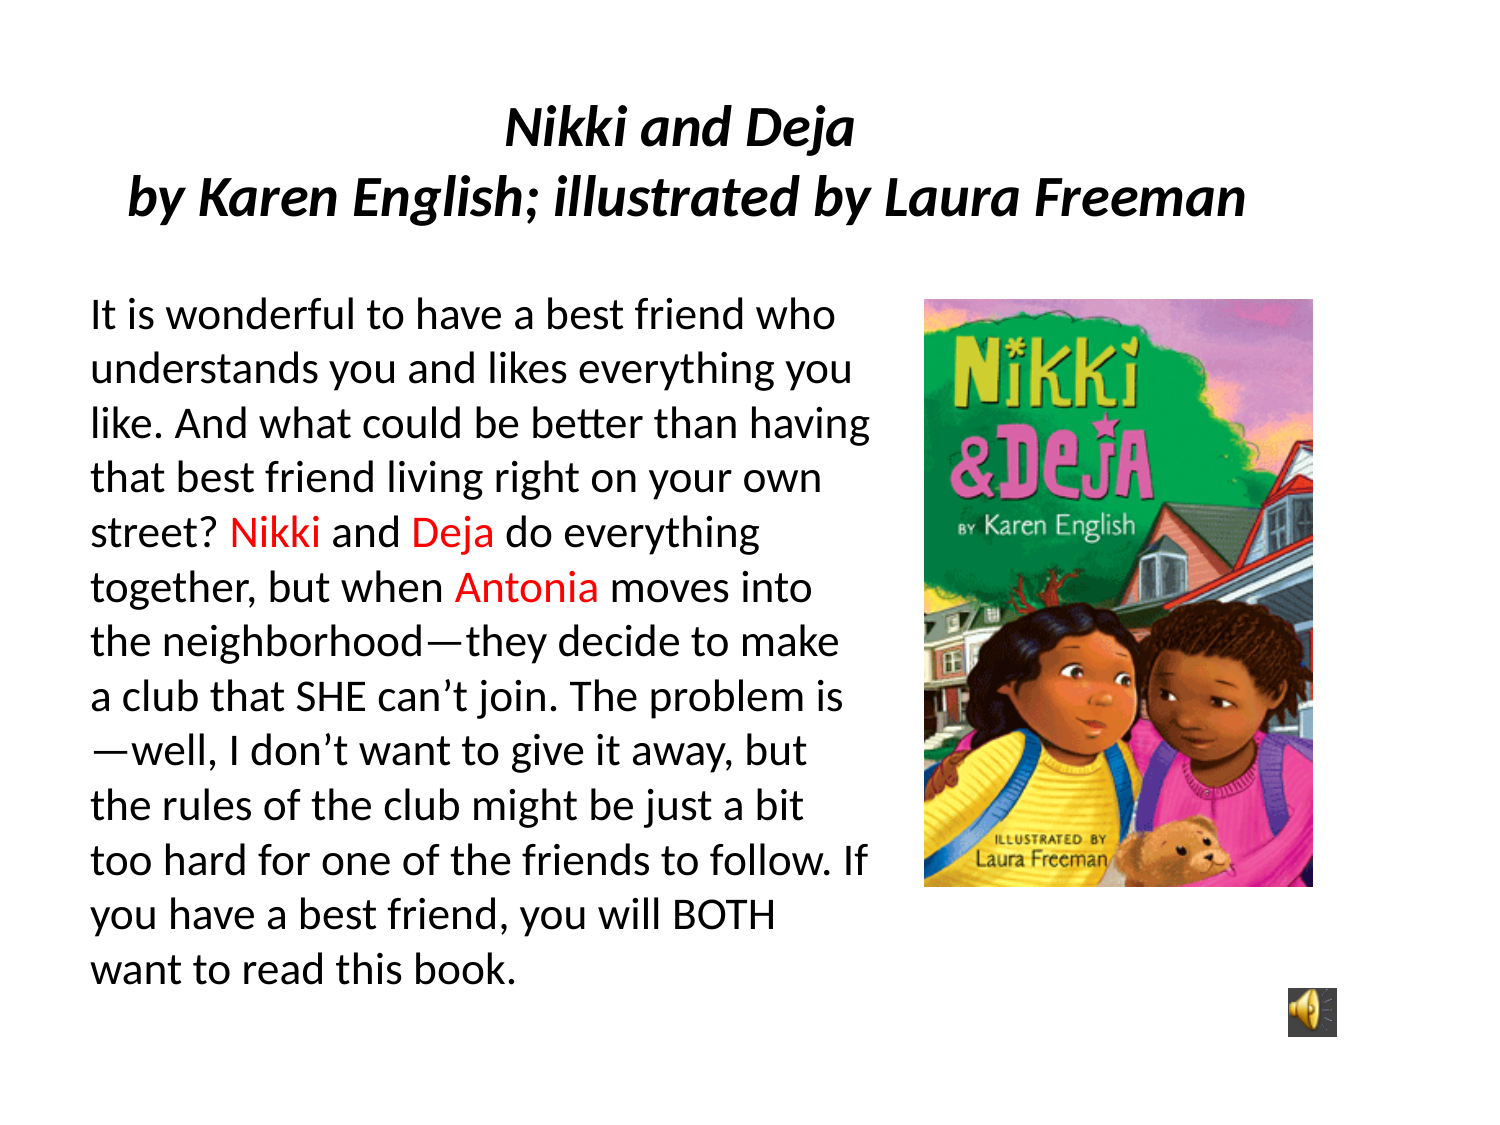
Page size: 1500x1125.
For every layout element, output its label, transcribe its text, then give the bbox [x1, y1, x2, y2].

list It is wonderful to have a best friend who understands you and likes everything you like. And what could be better than having that best friend living right on your own street? Nikki and Deja do everything together, but when Antonia moves into the neighborhood—they decide to make a club that SHE can’t join. The problem is—well, I don’t want to give it away, but the rules of the club might be just a bit too hard for one of the friends to follow. If you have a best friend, you will BOTH want to read this book. [75, 235, 888, 1005]
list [924, 299, 1314, 887]
picture [1287, 987, 1338, 1038]
title Nikki and Deja by Karen English; illustrated by Laura Freeman [75, 44, 1300, 236]
